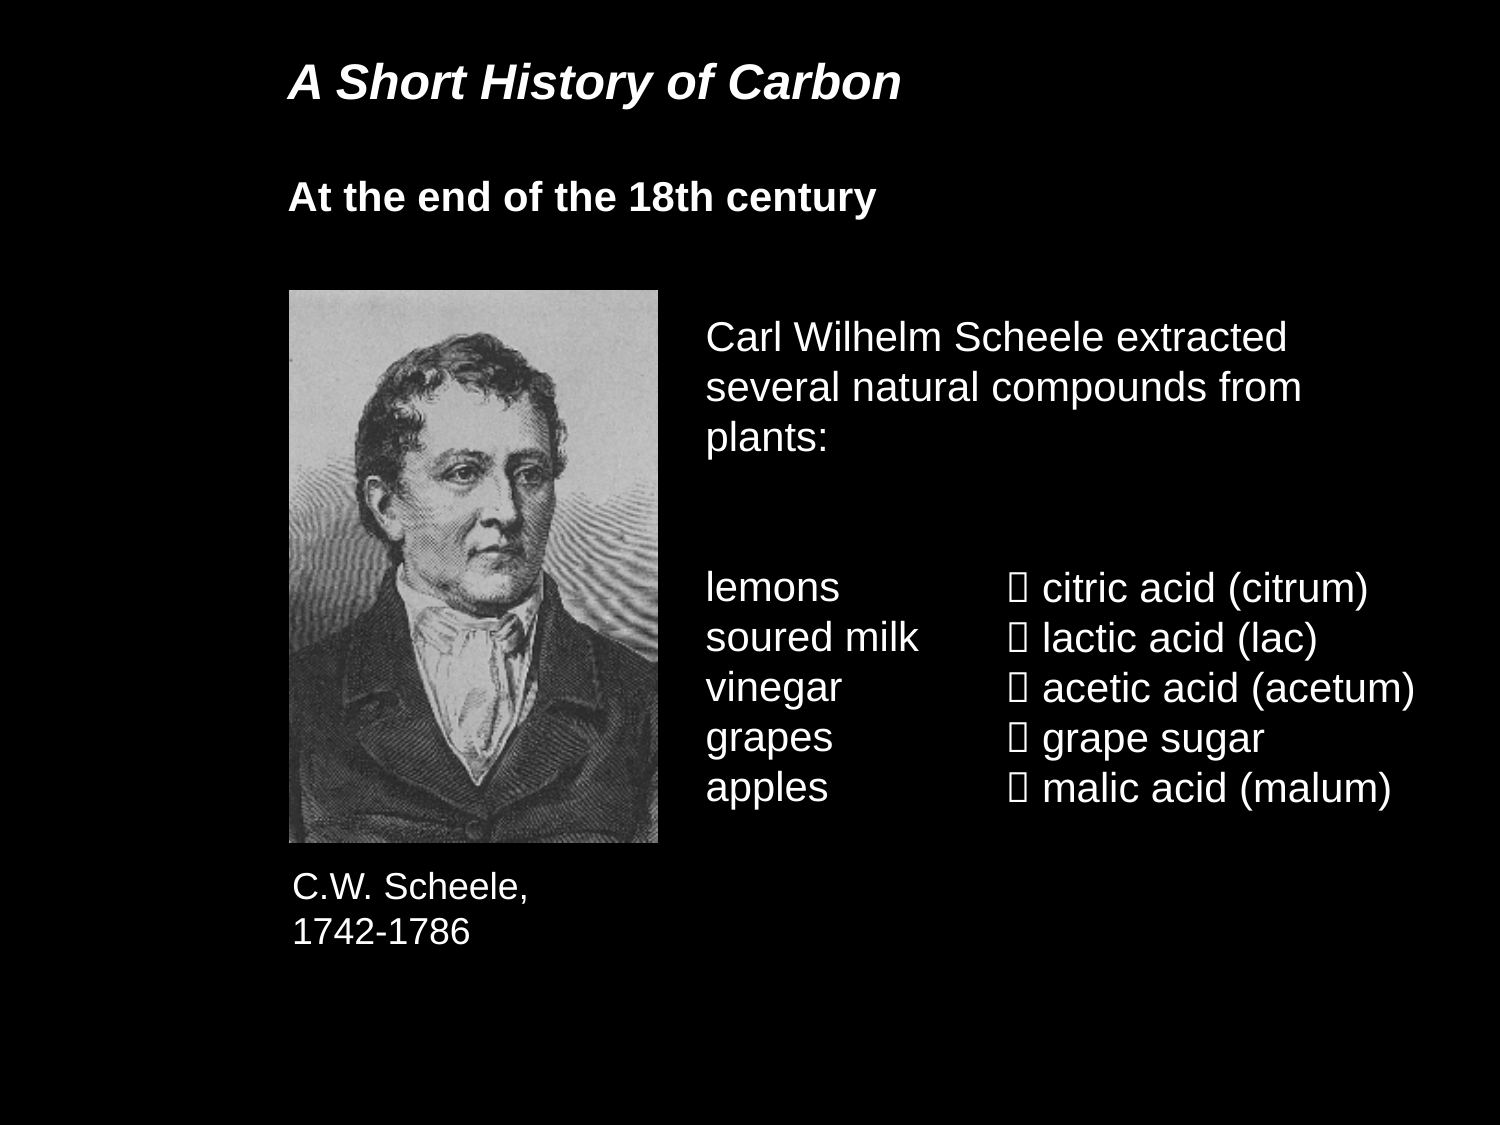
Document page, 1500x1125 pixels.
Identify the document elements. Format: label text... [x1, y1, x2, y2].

text_box A Short History of Carbon At the end of the 18th century [272, 42, 1297, 270]
text_box C.W. Scheele, 1742-1786 [277, 854, 585, 953]
text_box Carl Wilhelm Scheele extracted several natural compounds from plants: lemons soured milk vinegar grapes apples [690, 302, 1447, 553]
text_box  citric acid (citrum)  lactic acid (lac)  acetic acid (acetum)  grape sugar  malic acid (malum) [690, 553, 1447, 811]
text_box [288, 290, 659, 843]
